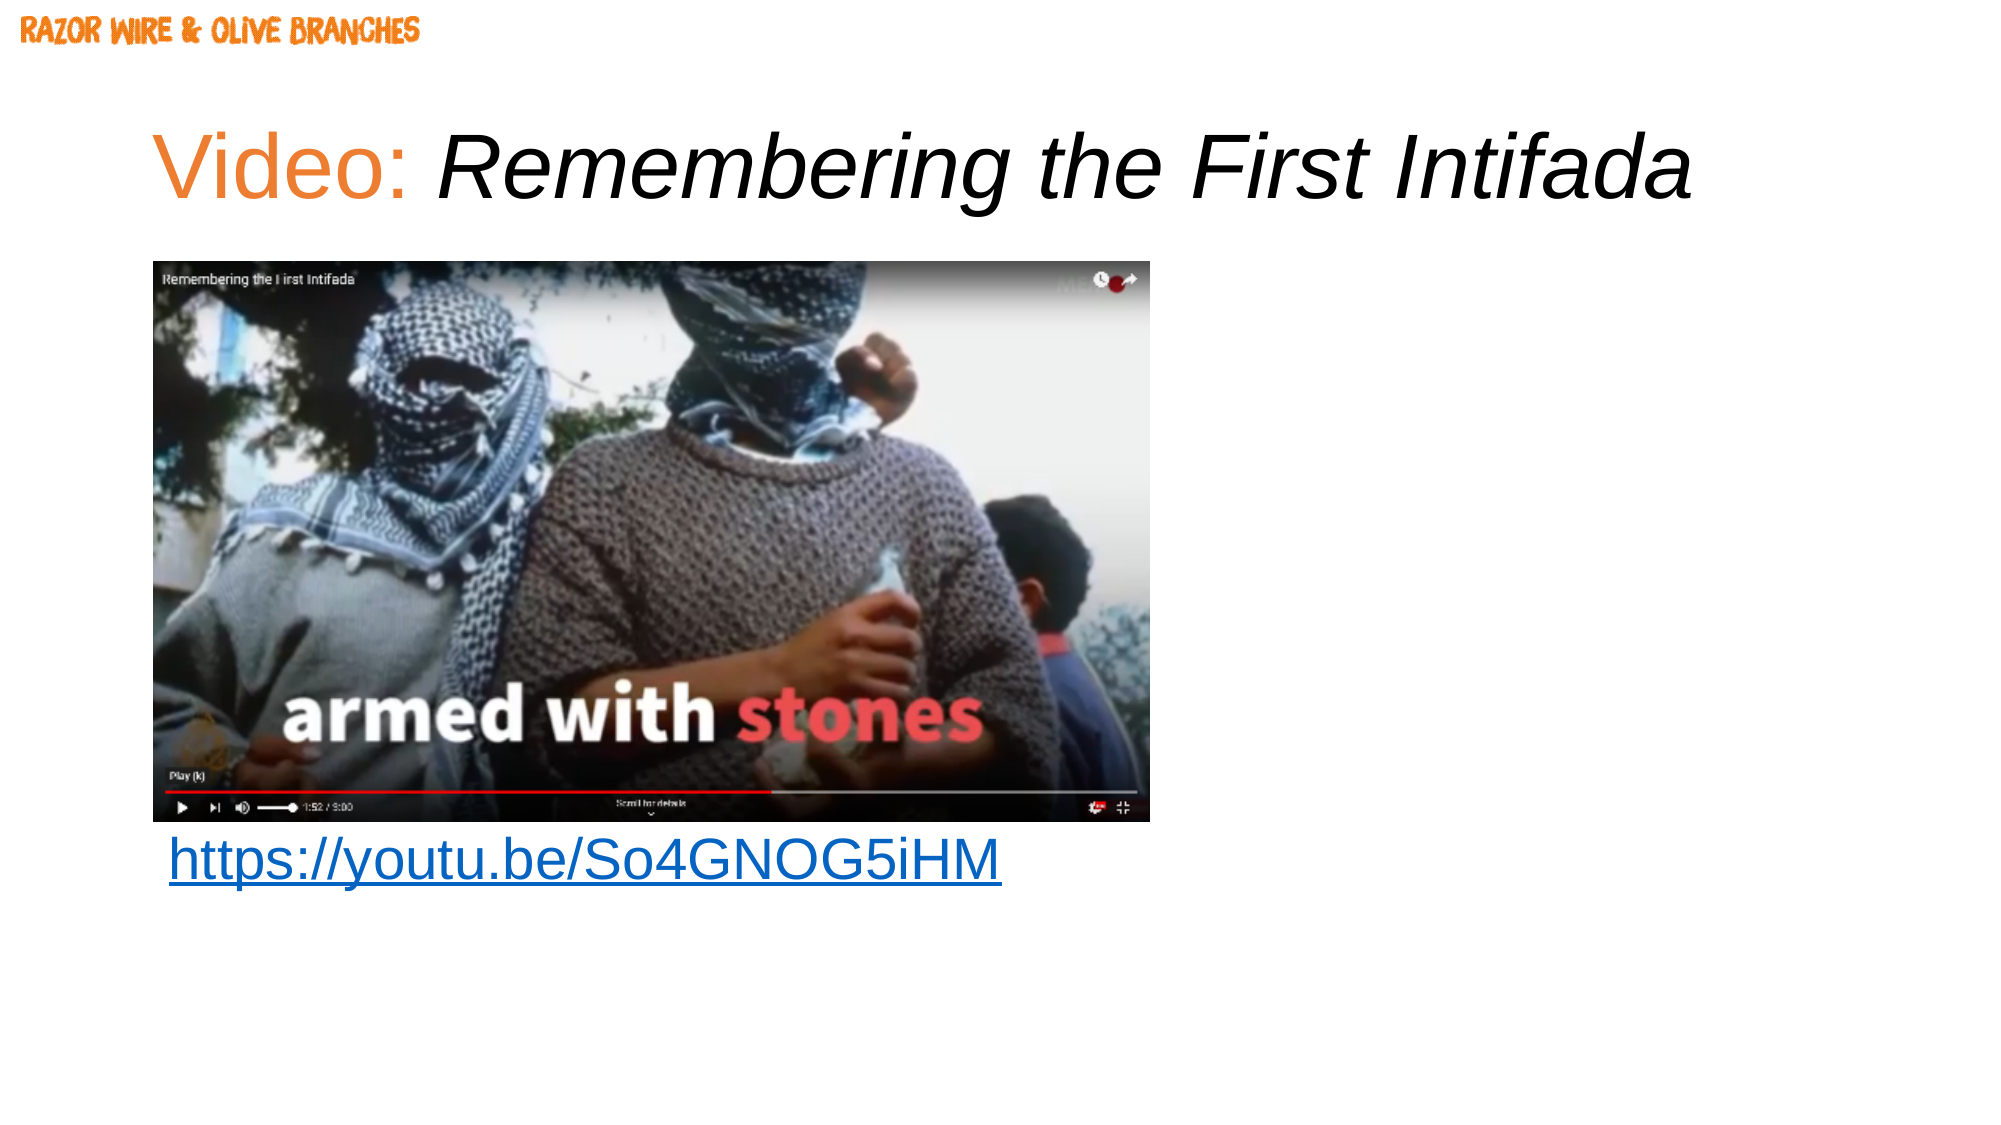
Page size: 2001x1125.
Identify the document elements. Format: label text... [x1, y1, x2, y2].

title Video: Remembering the First Intifada [137, 59, 1863, 278]
picture [153, 261, 1150, 822]
list https://youtu.be/So4GNOG5iHM [153, 822, 1028, 969]
